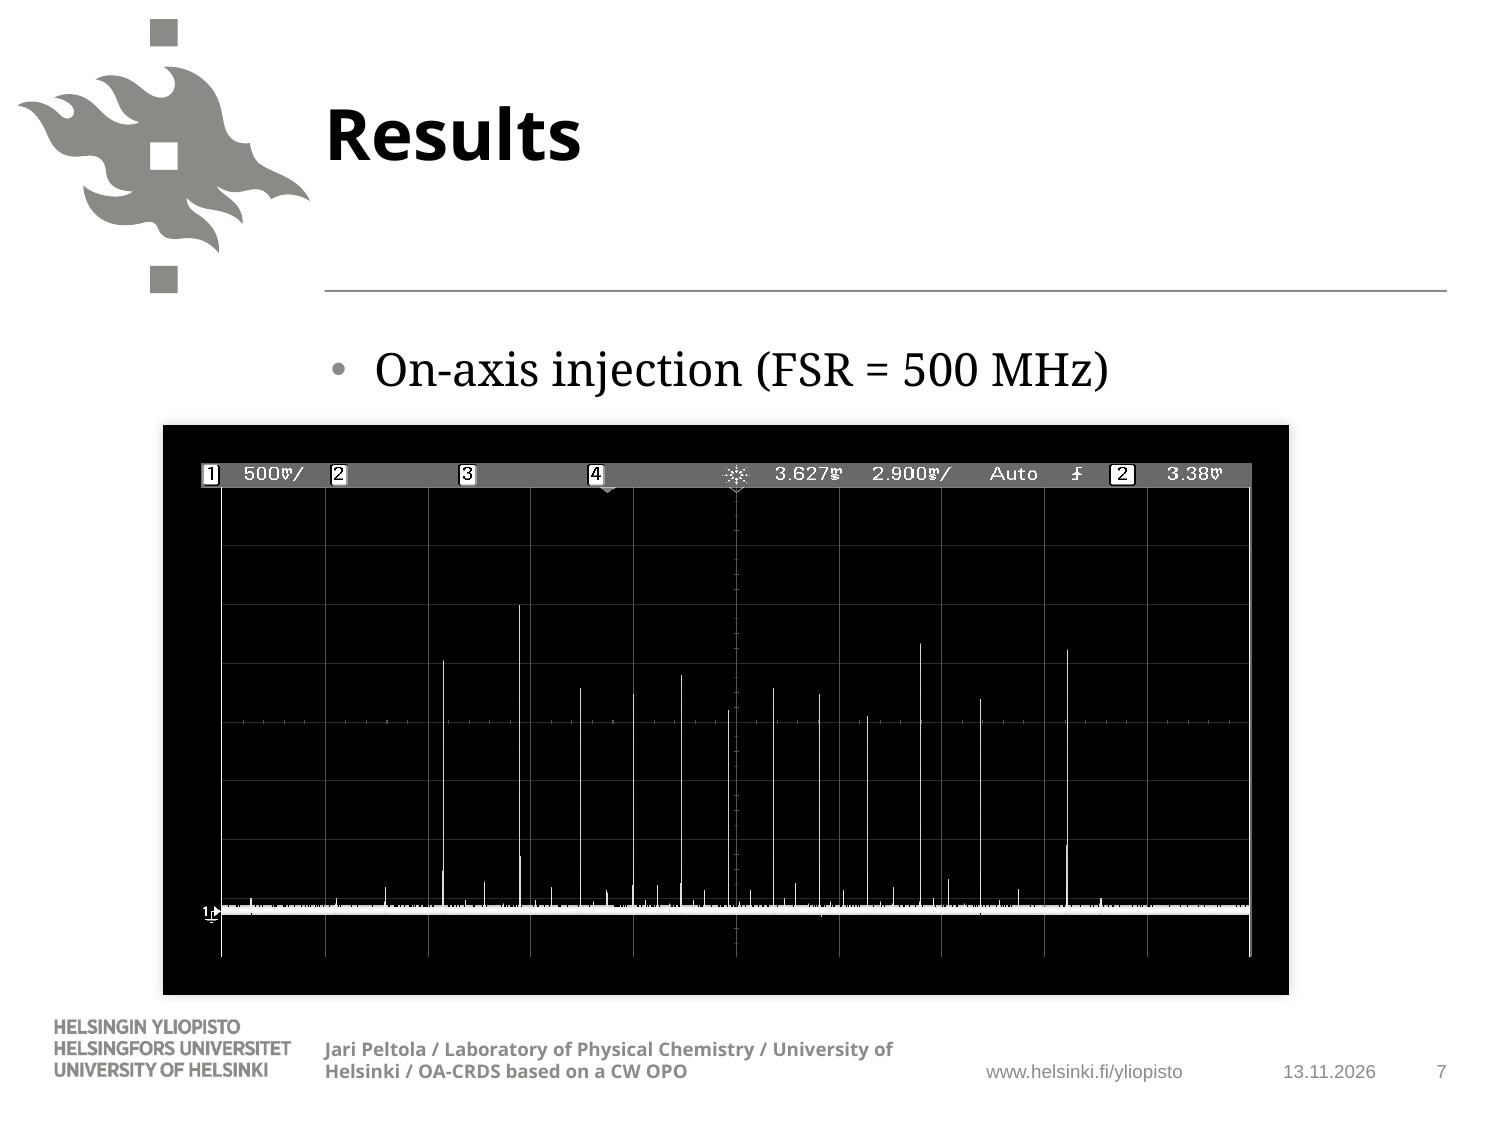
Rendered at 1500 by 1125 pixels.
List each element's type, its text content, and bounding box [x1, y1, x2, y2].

title Results [324, 89, 1448, 280]
picture [53, 1017, 292, 1079]
footer Jari Peltola / Laboratory of Physical Chemistry / University of Helsinki / OA-CRDS based on a CW OPO [324, 1011, 916, 1083]
picture [200, 461, 1253, 958]
slide_number 7 [1376, 1011, 1447, 1083]
text_box On-axis injection (FSR = 500 MHz) [330, 340, 1453, 1003]
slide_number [1230, 1011, 1376, 1083]
